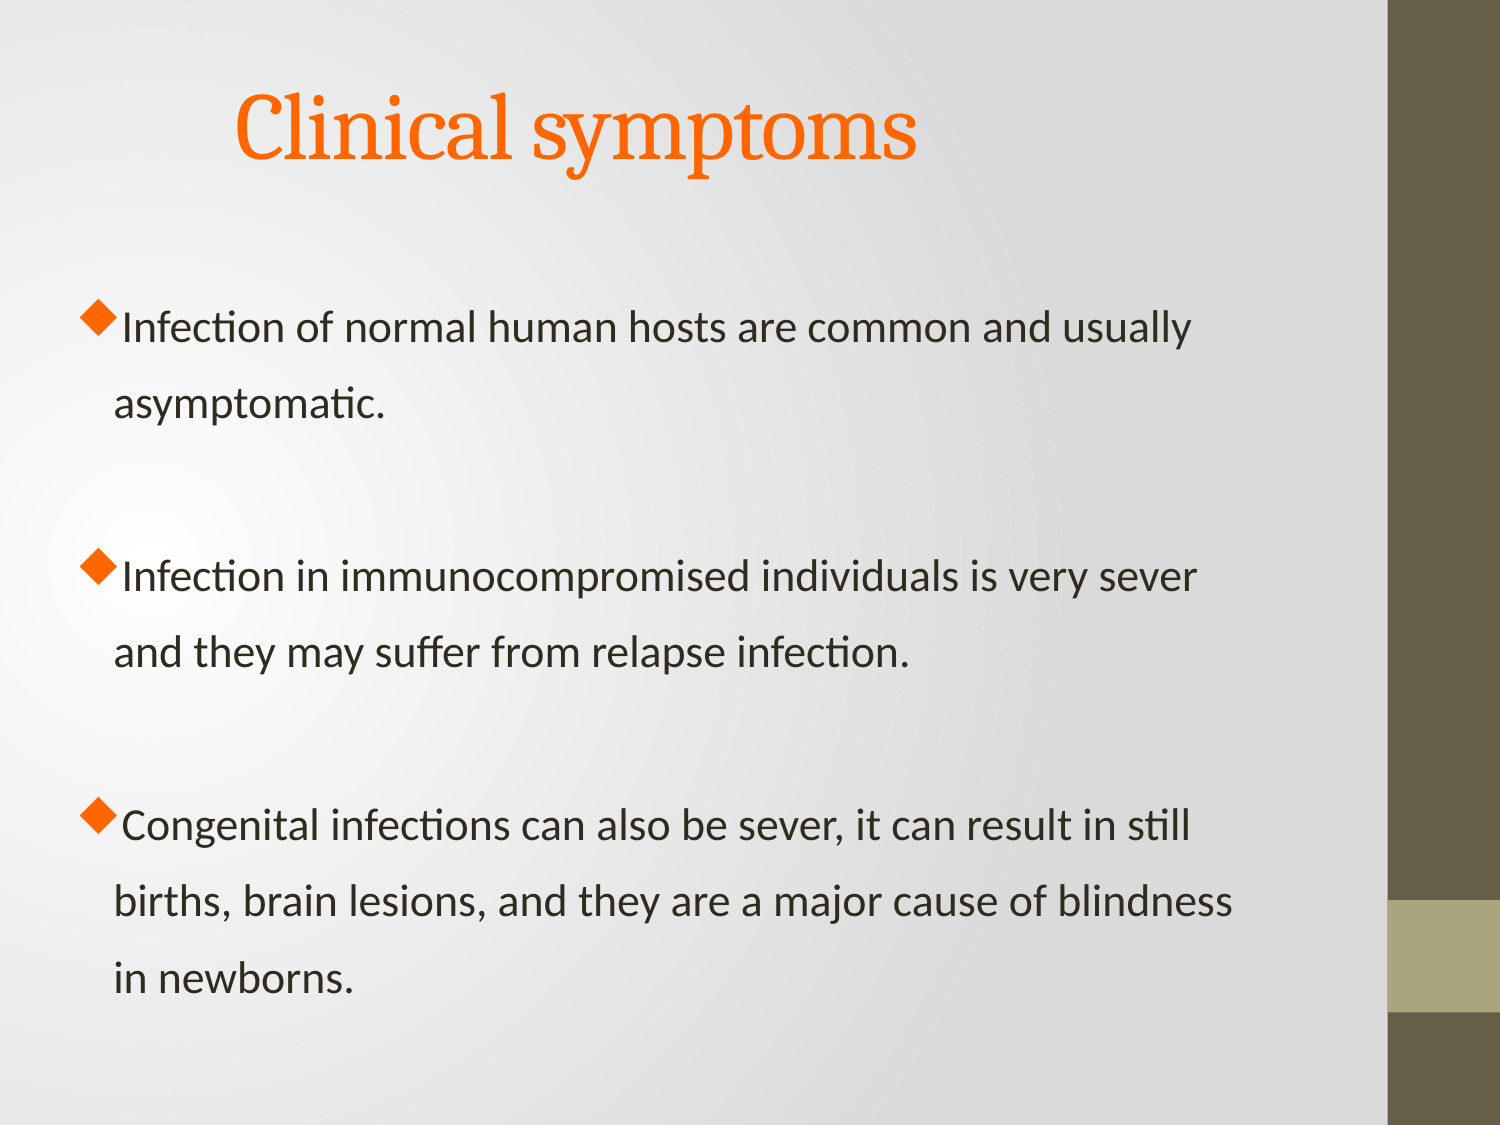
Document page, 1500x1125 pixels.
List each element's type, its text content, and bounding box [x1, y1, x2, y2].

title Clinical symptoms [220, 41, 990, 202]
list Infection of normal human hosts are common and usually asymptomatic. Infection in immunocompromised individuals is very sever and they may suffer from relapse infection. Congenital infections can also be sever, it can result in still births, brain lesions, and they are a major cause of blindness in newborns. [42, 266, 1260, 1038]
